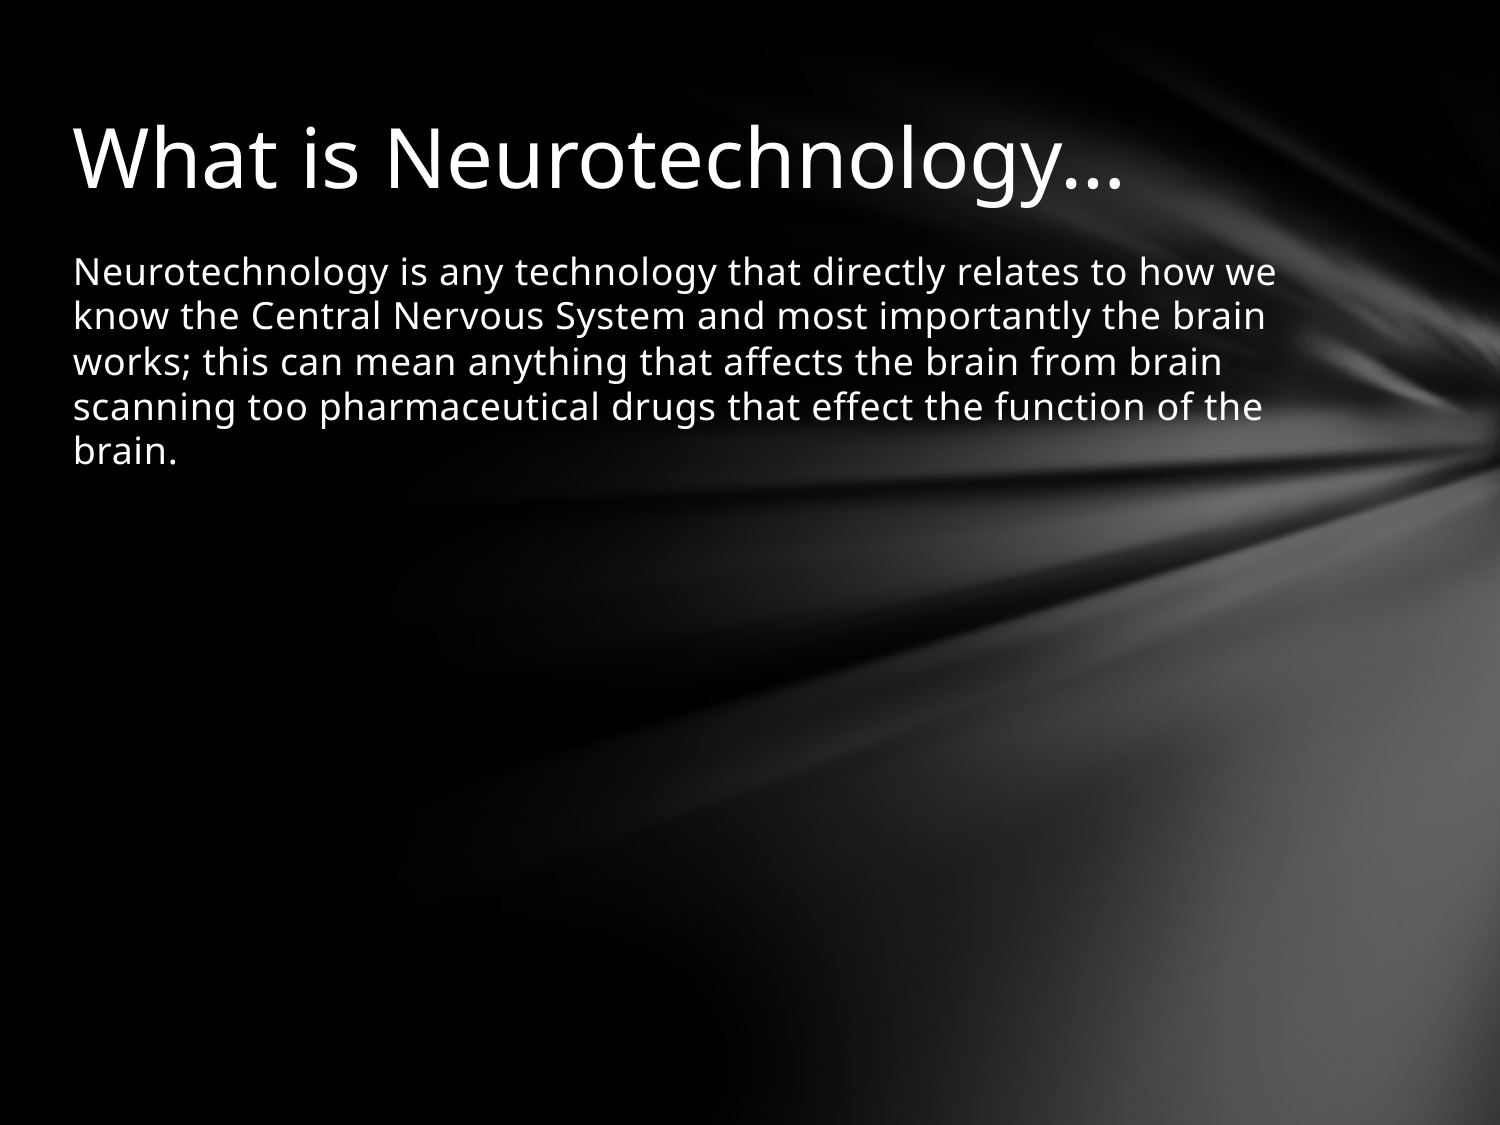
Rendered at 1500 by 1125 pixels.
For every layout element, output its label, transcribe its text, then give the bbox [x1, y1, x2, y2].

list Neurotechnology is any technology that directly relates to how we know the Central Nervous System and most importantly the brain works; this can mean anything that affects the brain from brain scanning too pharmaceutical drugs that effect the function of the brain. [57, 239, 1318, 1015]
title What is Neurotechnology… [57, 37, 1318, 213]
